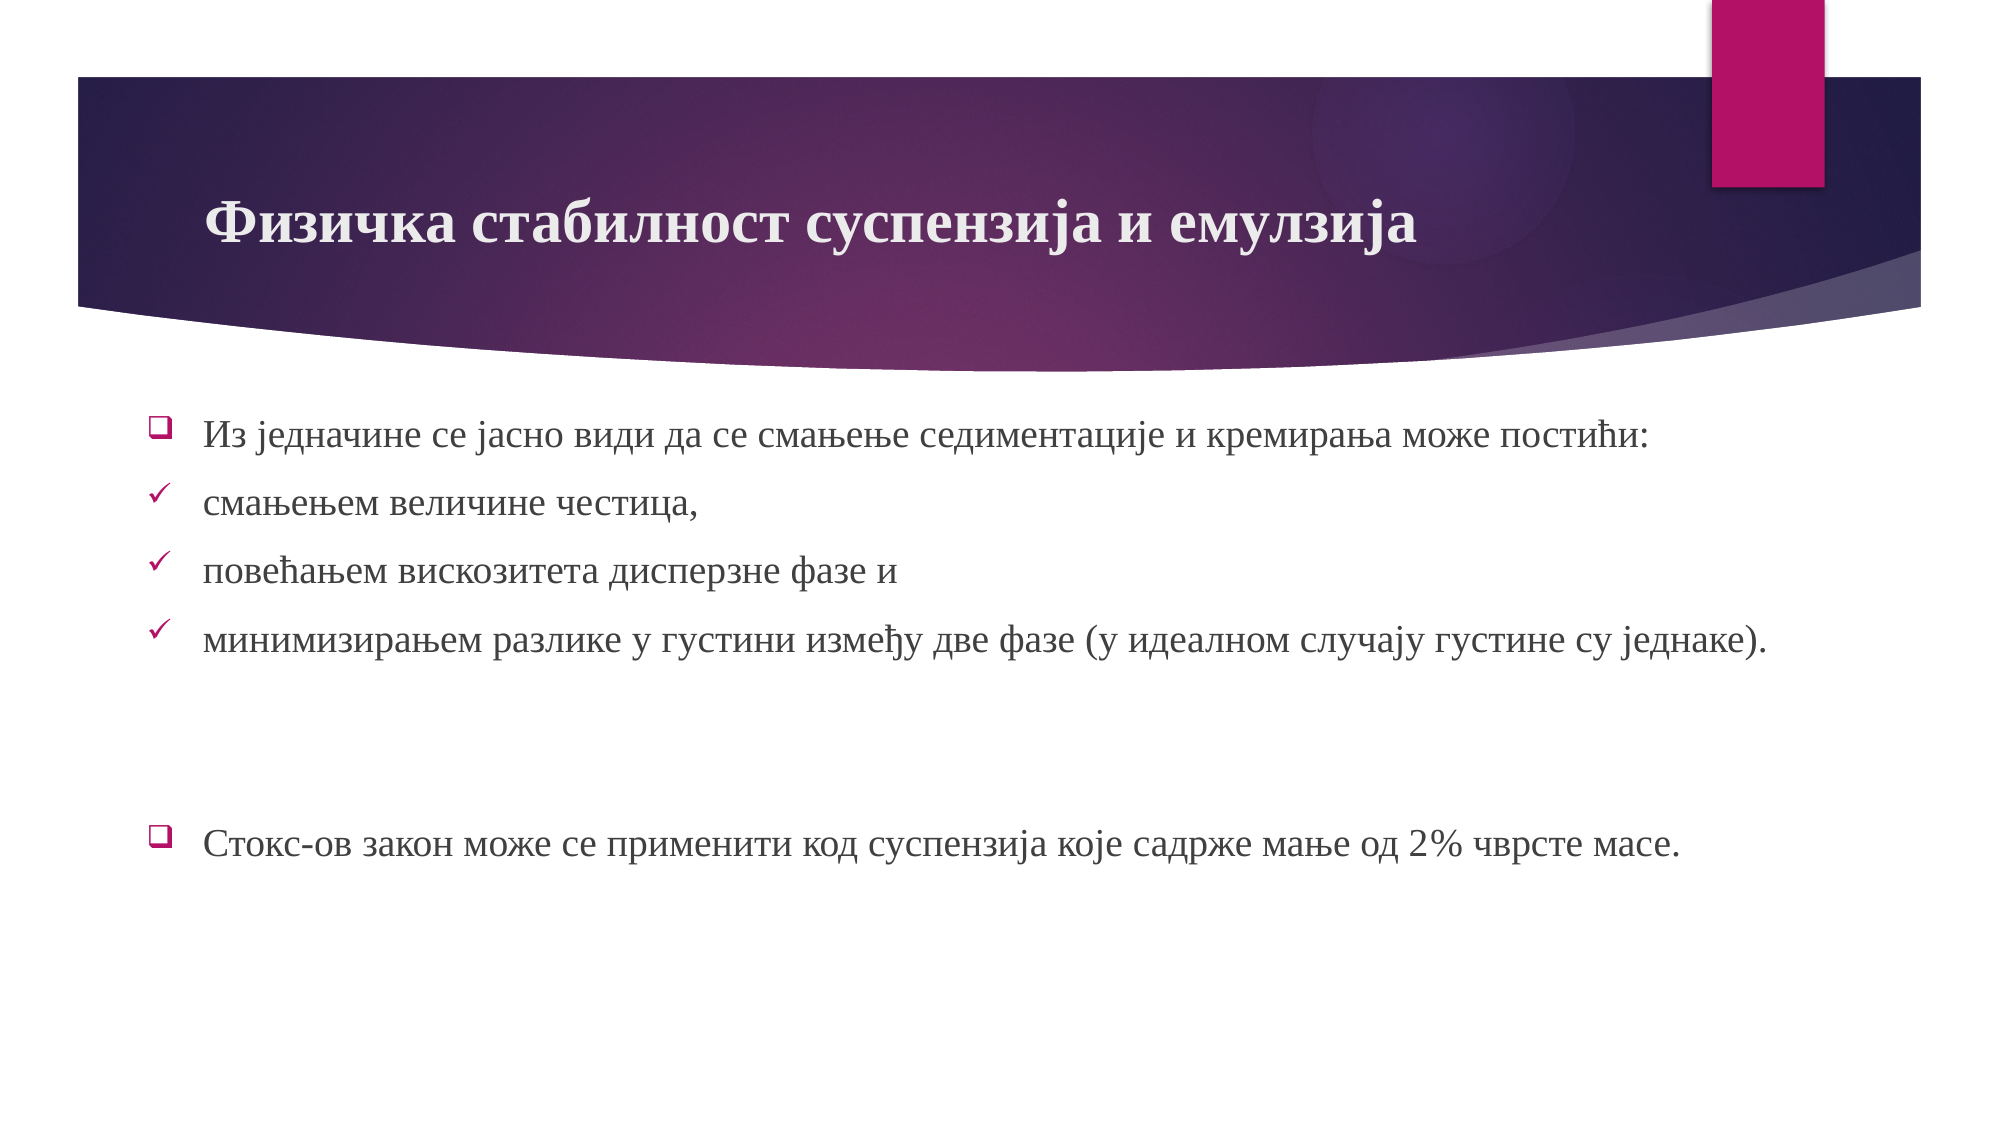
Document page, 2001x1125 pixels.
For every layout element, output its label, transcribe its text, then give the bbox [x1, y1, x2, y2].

list Из једначине се јасно види да се смањење седиментације и кремирања може постићи: смањењем величине честица, повећањем вискозитета дисперзне фазе и минимизирањем разлике у густини између две фазе (у идеалном случају густине су једнаке). Стокс-ов закон може се применити код суспензија које садрже мање од 2% чврсте масе. [131, 400, 1832, 1097]
title Физичка стабилност суспензија и емулзија [189, 159, 1627, 276]
